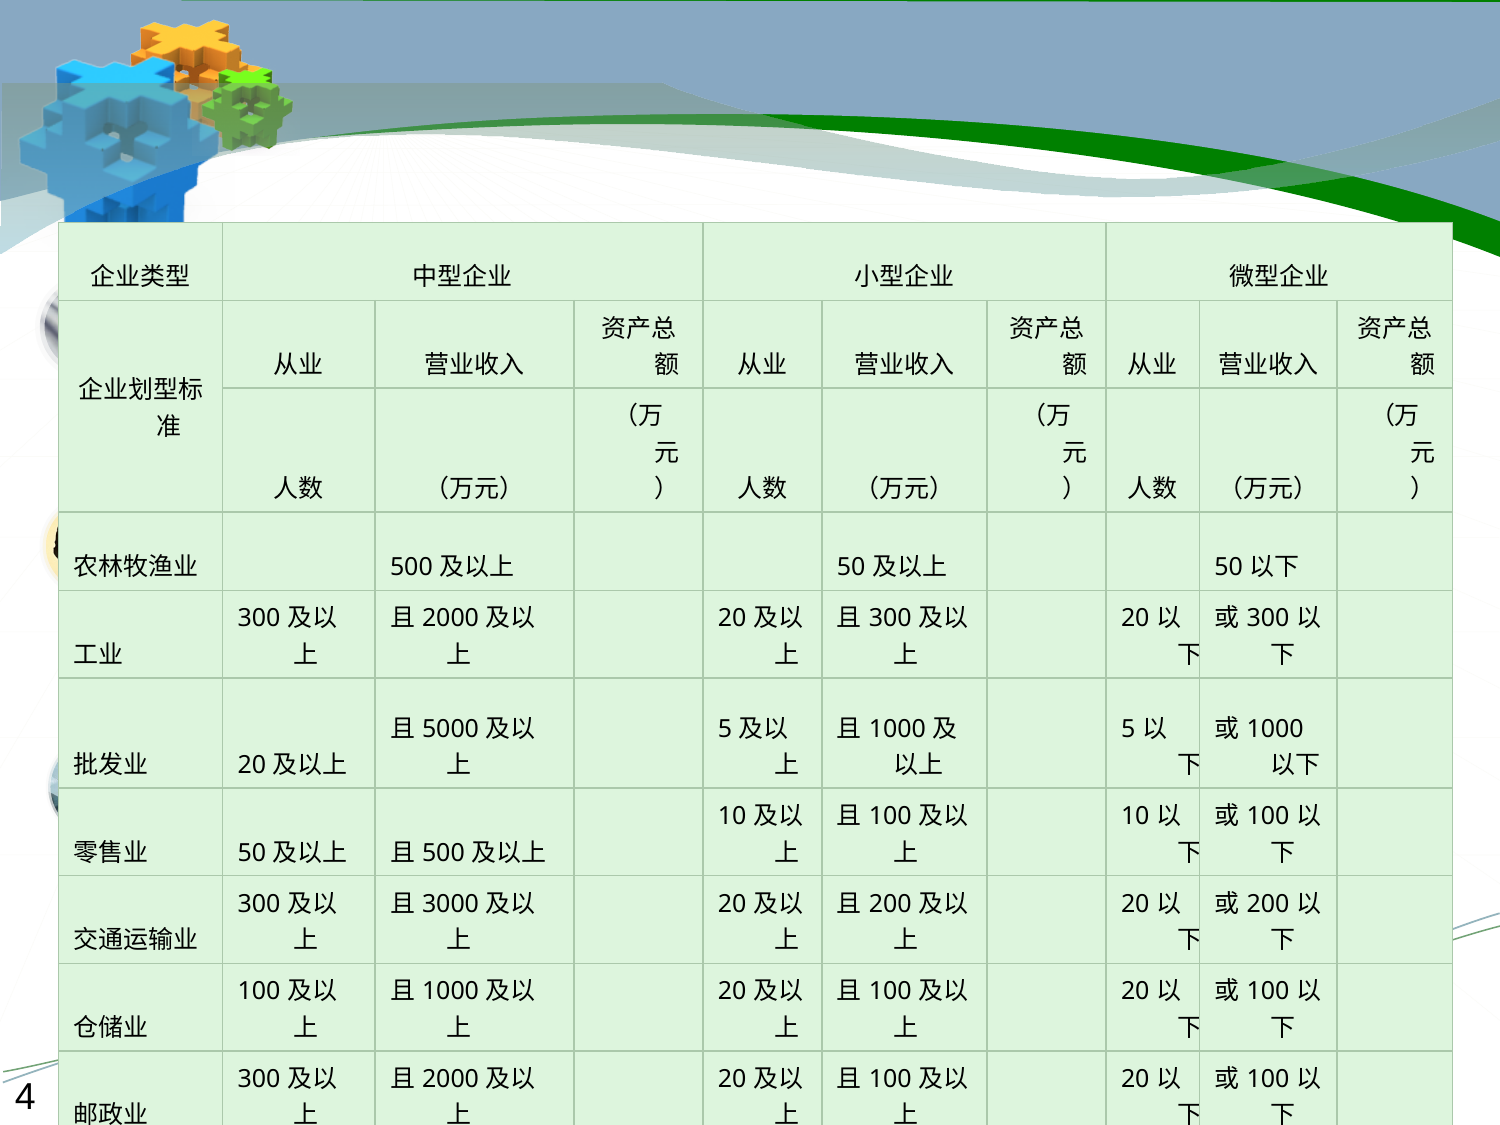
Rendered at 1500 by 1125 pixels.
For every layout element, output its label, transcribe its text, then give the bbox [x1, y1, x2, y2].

table_cell 从业 [704, 301, 821, 387]
table_cell 资产总额 [988, 301, 1105, 387]
table_cell [988, 964, 1105, 1050]
table_cell 且1000及以上 [823, 679, 986, 787]
table_cell 且500及以上 [376, 789, 573, 875]
table_cell 20以下 [1107, 591, 1199, 677]
table_cell 农林牧渔业 [59, 513, 222, 590]
table_cell 批发业 [59, 679, 222, 787]
table_cell [1338, 789, 1452, 875]
table_cell [223, 513, 374, 590]
table_cell 营业收入 [823, 301, 986, 387]
table_cell 交通运输业 [59, 876, 222, 963]
table_cell 20以下 [1107, 1052, 1199, 1125]
table_cell [1338, 513, 1452, 590]
table_cell [575, 876, 702, 963]
table_cell [988, 876, 1105, 963]
table_cell [575, 591, 702, 677]
table_cell 50以下 [1200, 513, 1336, 590]
table_cell 50及以上 [223, 789, 374, 875]
table_cell 100及以上 [223, 964, 374, 1050]
table_cell （万元） [988, 389, 1105, 511]
table_cell 零售业 [59, 789, 222, 875]
table_cell [1338, 591, 1452, 677]
table_cell [575, 513, 702, 590]
table_cell [988, 513, 1105, 590]
table_cell 500及以上 [376, 513, 573, 590]
table_cell [704, 513, 821, 590]
table_cell 资产总额 [1338, 301, 1452, 387]
table_cell [988, 591, 1105, 677]
table_cell [988, 679, 1105, 787]
table_cell 或100以下 [1200, 789, 1336, 875]
table_cell 且100及以上 [823, 964, 986, 1050]
table_header 微型企业 [1107, 223, 1452, 300]
table_cell [575, 964, 702, 1050]
table_cell 仓储业 [59, 964, 222, 1050]
table_cell 工业 [59, 591, 222, 677]
table_cell 从业 [1107, 301, 1199, 387]
table_cell 20及以上 [704, 964, 821, 1050]
table_cell 从业 [223, 301, 374, 387]
table_cell [1338, 876, 1452, 963]
table_cell 且100及以上 [823, 789, 986, 875]
table_cell 20及以上 [223, 679, 374, 787]
picture [45, 297, 58, 357]
table_cell 企业划型标准 [59, 301, 222, 511]
table_cell [1338, 1052, 1452, 1125]
table_cell 或300以下 [1200, 591, 1336, 677]
table_cell 20及以上 [704, 591, 821, 677]
picture [46, 517, 58, 576]
table_cell 人数 [1107, 389, 1199, 511]
picture [6, 221, 58, 252]
table_cell 5及以上 [704, 679, 821, 787]
table_cell （万元） [1200, 389, 1336, 511]
table_cell 且2000及以上 [376, 1052, 573, 1125]
table_cell 人数 [704, 389, 821, 511]
table_cell 或200以下 [1200, 876, 1336, 963]
table_cell 邮政业 [59, 1052, 222, 1125]
table_cell 300及以上 [223, 1052, 374, 1125]
table_header 企业类型 [59, 223, 222, 300]
table_cell 50及以上 [823, 513, 986, 590]
table_cell [1338, 964, 1452, 1050]
table_header 中型企业 [223, 223, 702, 300]
table_cell 且5000及以上 [376, 679, 573, 787]
table_cell 且1000及以上 [376, 964, 573, 1050]
picture [0, 18, 300, 226]
table_cell 5以下 [1107, 679, 1199, 787]
picture [51, 763, 58, 811]
table_cell 或100以下 [1200, 964, 1336, 1050]
table_cell 10以下 [1107, 789, 1199, 875]
table_cell 且2000及以上 [376, 591, 573, 677]
table_cell 人数 [223, 389, 374, 511]
table_cell （万元） [1338, 389, 1452, 511]
table_cell [575, 789, 702, 875]
text_box 4 [0, 1064, 71, 1125]
table_cell [575, 1052, 702, 1125]
table_cell （万元） [575, 389, 702, 511]
table_cell [1338, 679, 1452, 787]
table_cell 且100及以上 [823, 1052, 986, 1125]
table_cell 营业收入 [376, 301, 573, 387]
picture [59, 142, 300, 222]
table_cell 或1000以下 [1200, 679, 1336, 787]
table_cell 20以下 [1107, 964, 1199, 1050]
table_cell 10及以上 [704, 789, 821, 875]
table_cell [988, 1052, 1105, 1125]
table_header 小型企业 [704, 223, 1105, 300]
table_cell 20以下 [1107, 876, 1199, 963]
table_cell [988, 789, 1105, 875]
table_cell 或100以下 [1200, 1052, 1336, 1125]
table_cell 20及以上 [704, 876, 821, 963]
table_cell 300及以上 [223, 591, 374, 677]
table_cell 且200及以上 [823, 876, 986, 963]
table_cell 营业收入 [1200, 301, 1336, 387]
table_cell 20及以上 [704, 1052, 821, 1125]
table_cell [575, 679, 702, 787]
table_cell 且300及以上 [823, 591, 986, 677]
table_cell 资产总额 [575, 301, 702, 387]
table_cell （万元） [823, 389, 986, 511]
table_cell [1107, 513, 1199, 590]
table_cell 且3000及以上 [376, 876, 573, 963]
table_cell 300及以上 [223, 876, 374, 963]
table_cell （万元） [376, 389, 573, 511]
